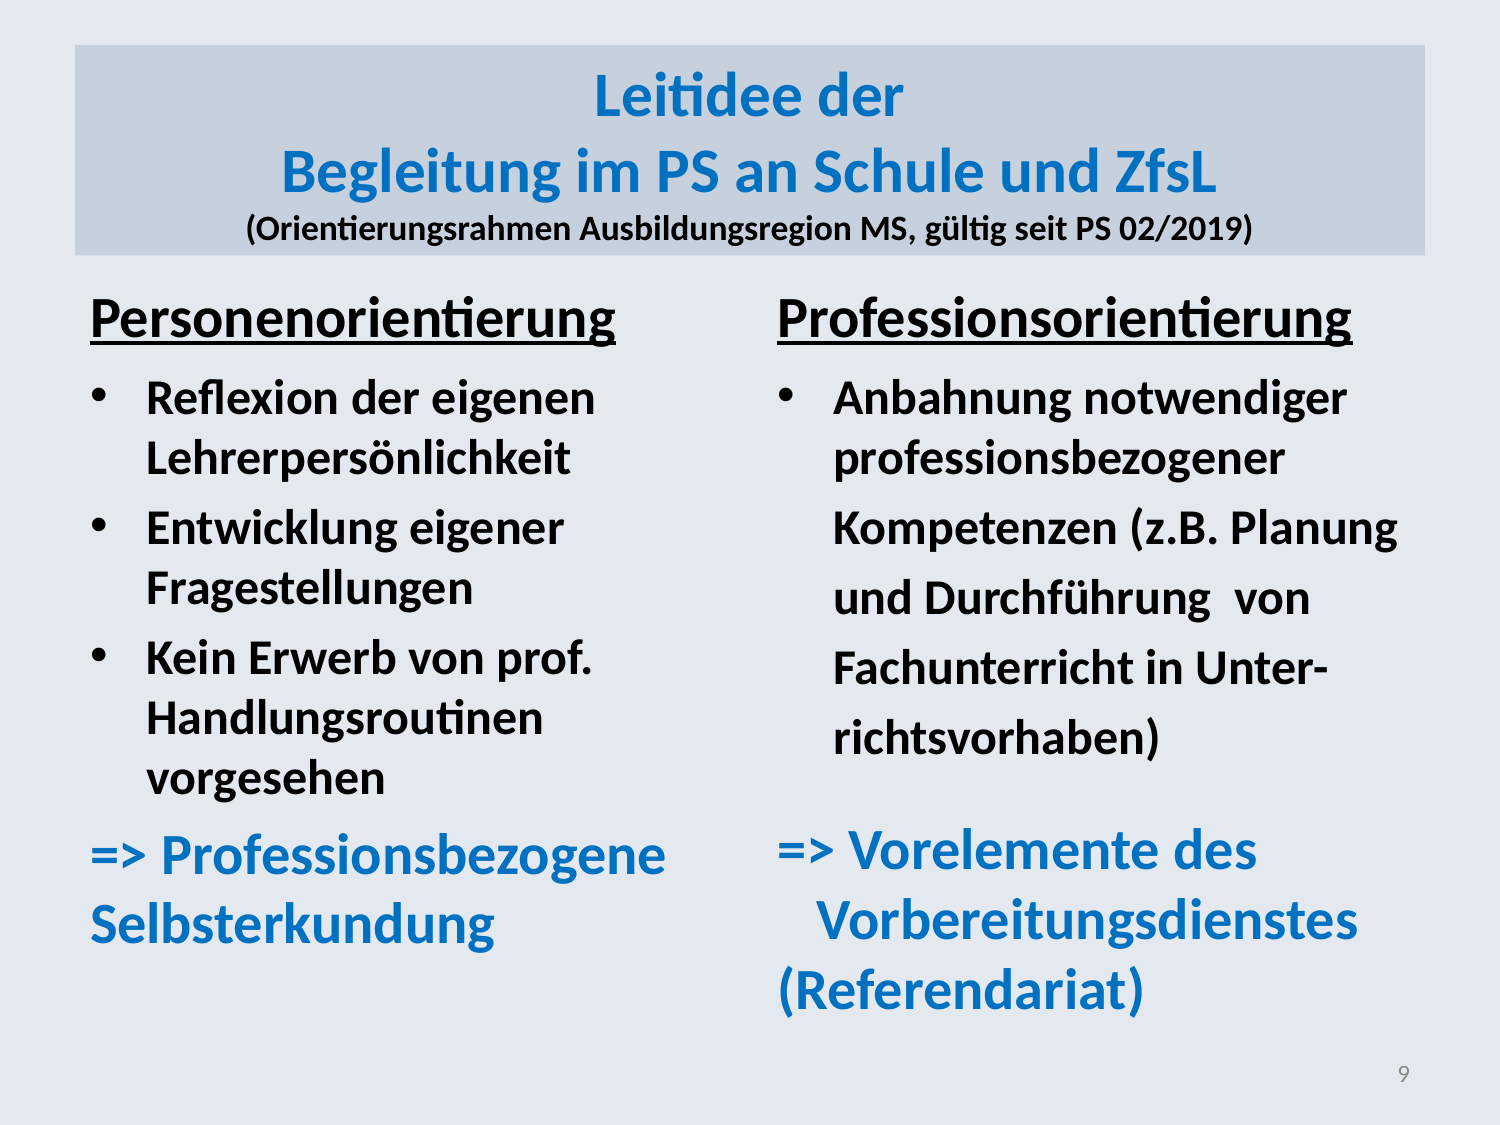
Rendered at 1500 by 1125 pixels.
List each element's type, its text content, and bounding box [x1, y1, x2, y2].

title Leitidee der Begleitung im PS an Schule und ZfsL (Orientierungsrahmen Ausbildungsregion MS, gültig seit PS 02/2019) [75, 45, 1425, 256]
list Personenorientierung [75, 251, 738, 356]
list Reflexion der eigenen Lehrerpersönlichkeit Entwicklung eigener Fragestellungen Kein Erwerb von prof. Handlungsroutinen vorgesehen => Professionsbezogene Selbsterkundung [75, 356, 738, 1083]
slide_number 9 [1074, 1042, 1425, 1103]
list Professionsorientierung [761, 251, 1425, 356]
list Anbahnung notwendiger professionsbezogener Kompetenzen (z.B. Planung und Durchführung von Fachunterricht in Unter- richtsvorhaben) => Vorelemente des Vorbereitungsdienstes (Referendariat) [761, 356, 1425, 1080]
